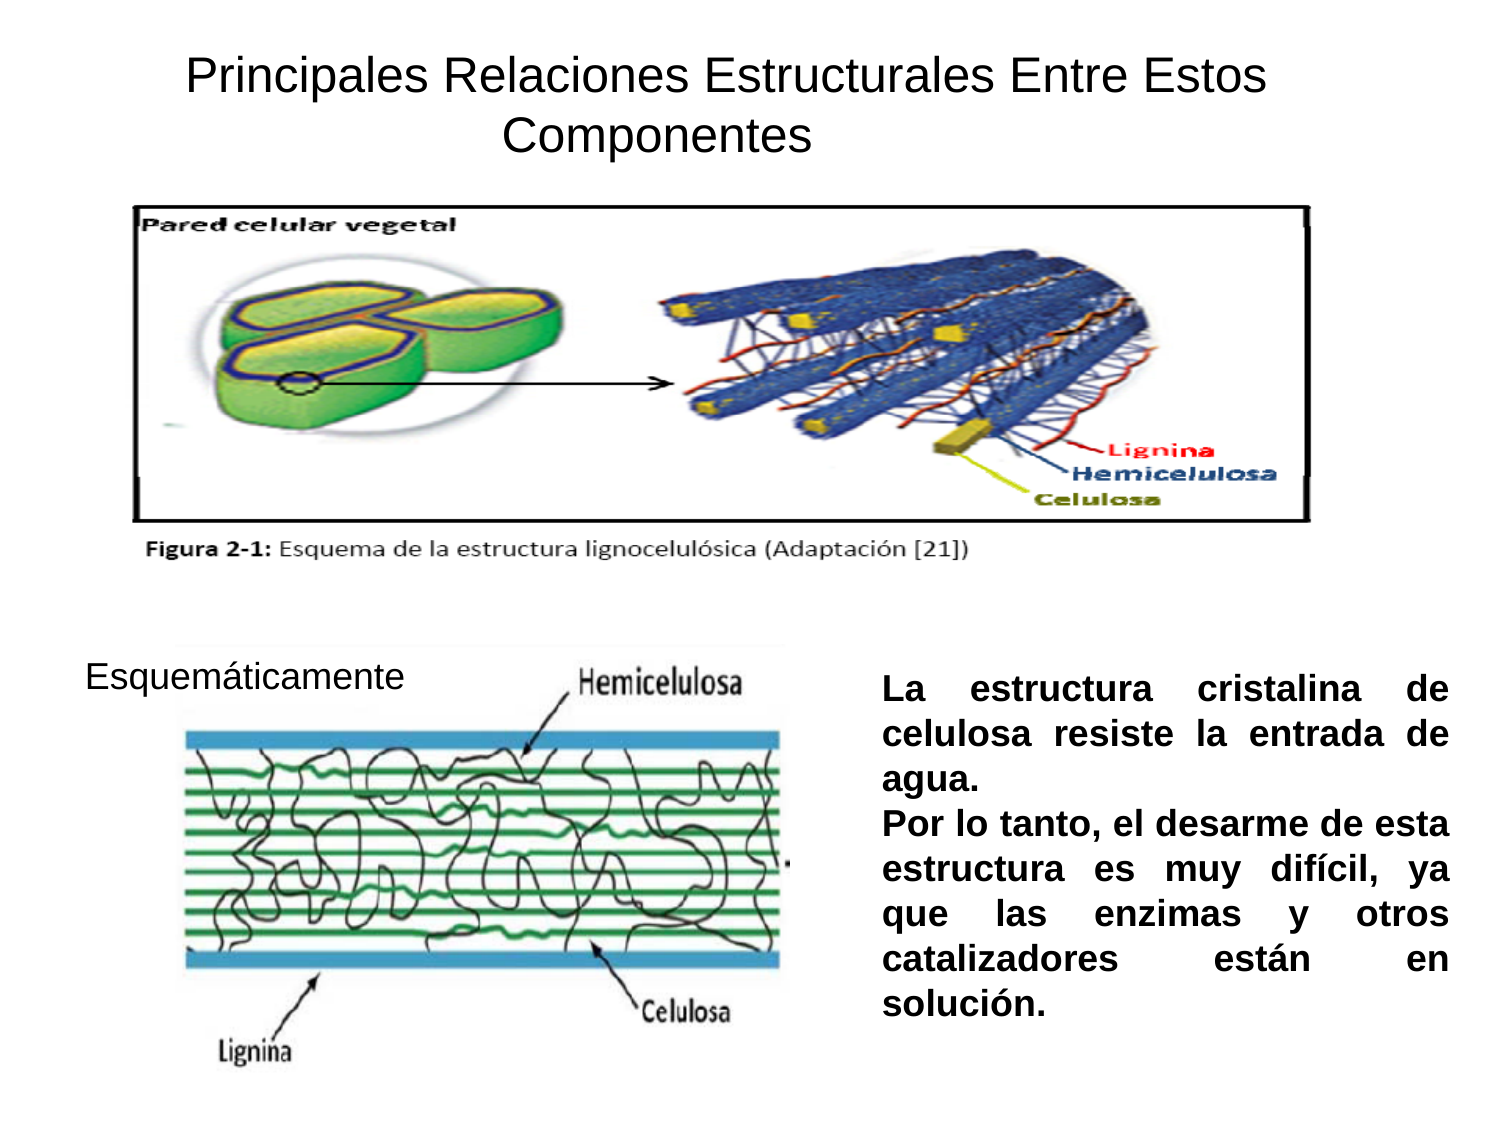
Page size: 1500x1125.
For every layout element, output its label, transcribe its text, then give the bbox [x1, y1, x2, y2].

text_box Principales Relaciones Estructurales Entre Estos Componentes [23, 35, 1430, 170]
picture [116, 198, 1334, 575]
text_box Esquemáticamente [70, 644, 173, 705]
picture [175, 644, 790, 1083]
text_box La estructura cristalina de celulosa resiste la entrada de agua. Por lo tanto, el desarme de esta estructura es muy difícil, ya que las enzimas y otros catalizadores están en solución. [867, 656, 1465, 1031]
